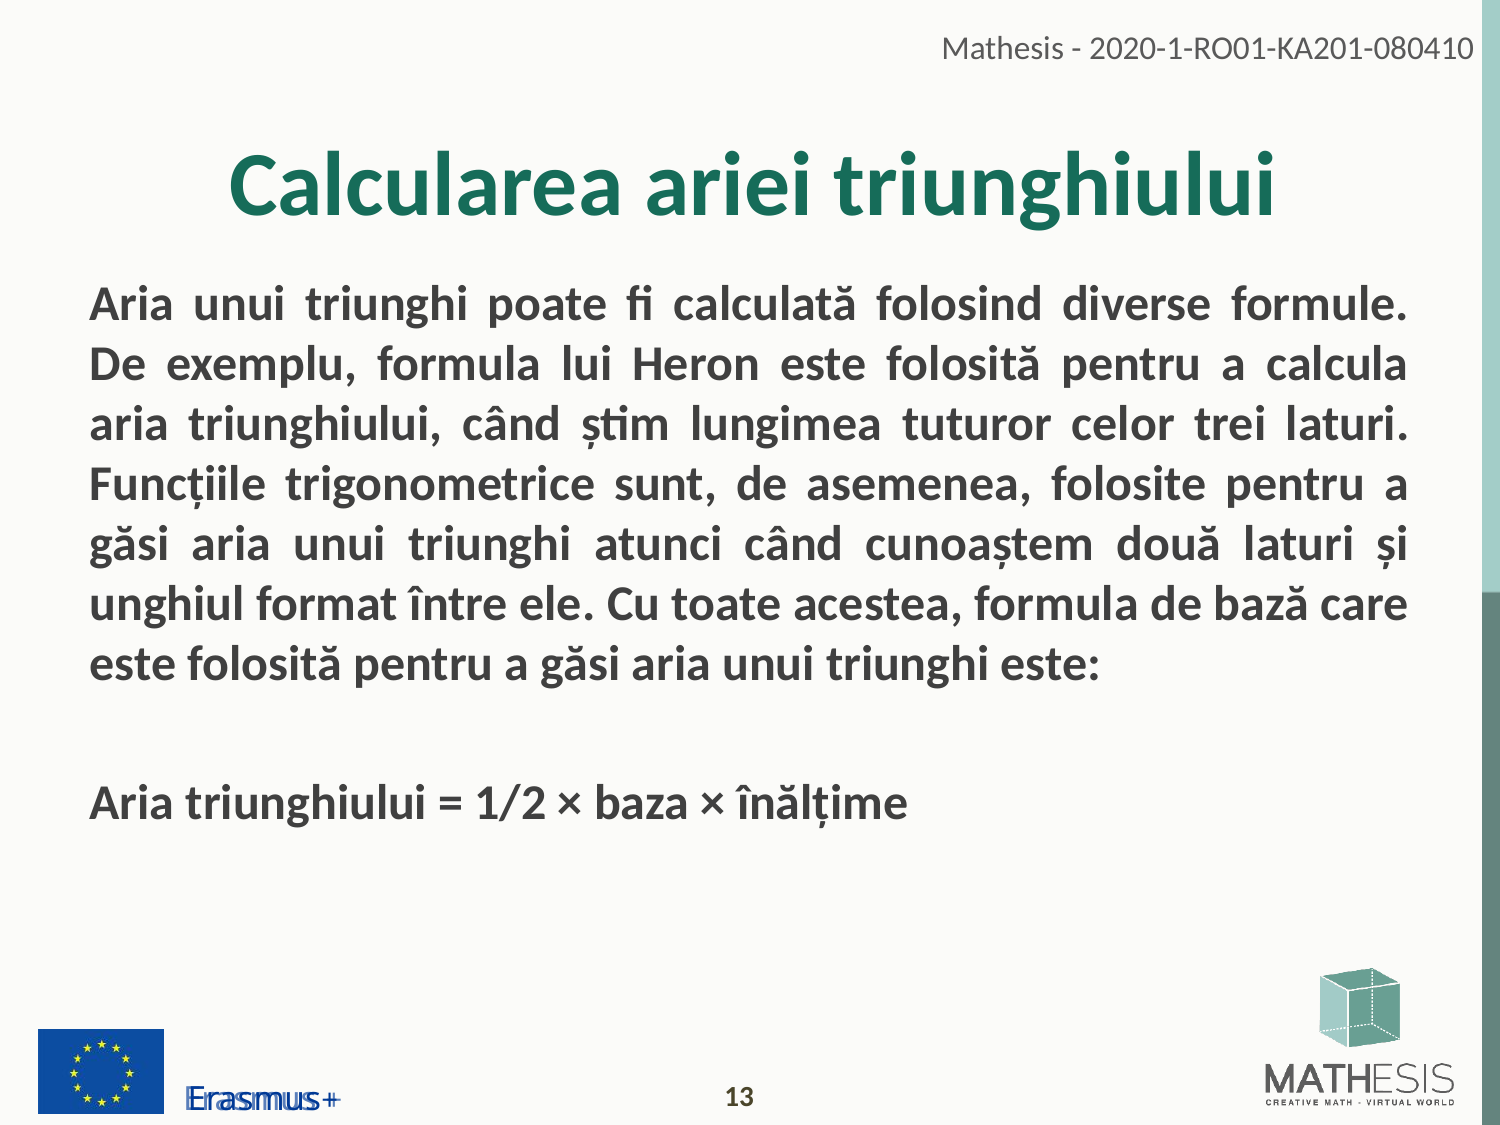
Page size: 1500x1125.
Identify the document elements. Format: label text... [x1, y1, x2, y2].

list Aria unui triunghi poate fi calculată folosind diverse formule. De exemplu, formula lui Heron este folosită pentru a calcula aria triunghiului, când știm lungimea tuturor celor trei laturi. Funcțiile trigonometrice sunt, de asemenea, folosite pentru a găsi aria unui triunghi atunci când cunoaștem două laturi și unghiul format între ele. Cu toate acestea, formula de bază care este folosită pentru a găsi aria unui triunghi este: Aria triunghiului = 1/2 × baza × înălțime [75, 262, 1425, 1005]
title Calcularea ariei triunghiului [78, 116, 1429, 232]
picture [38, 1029, 164, 1114]
